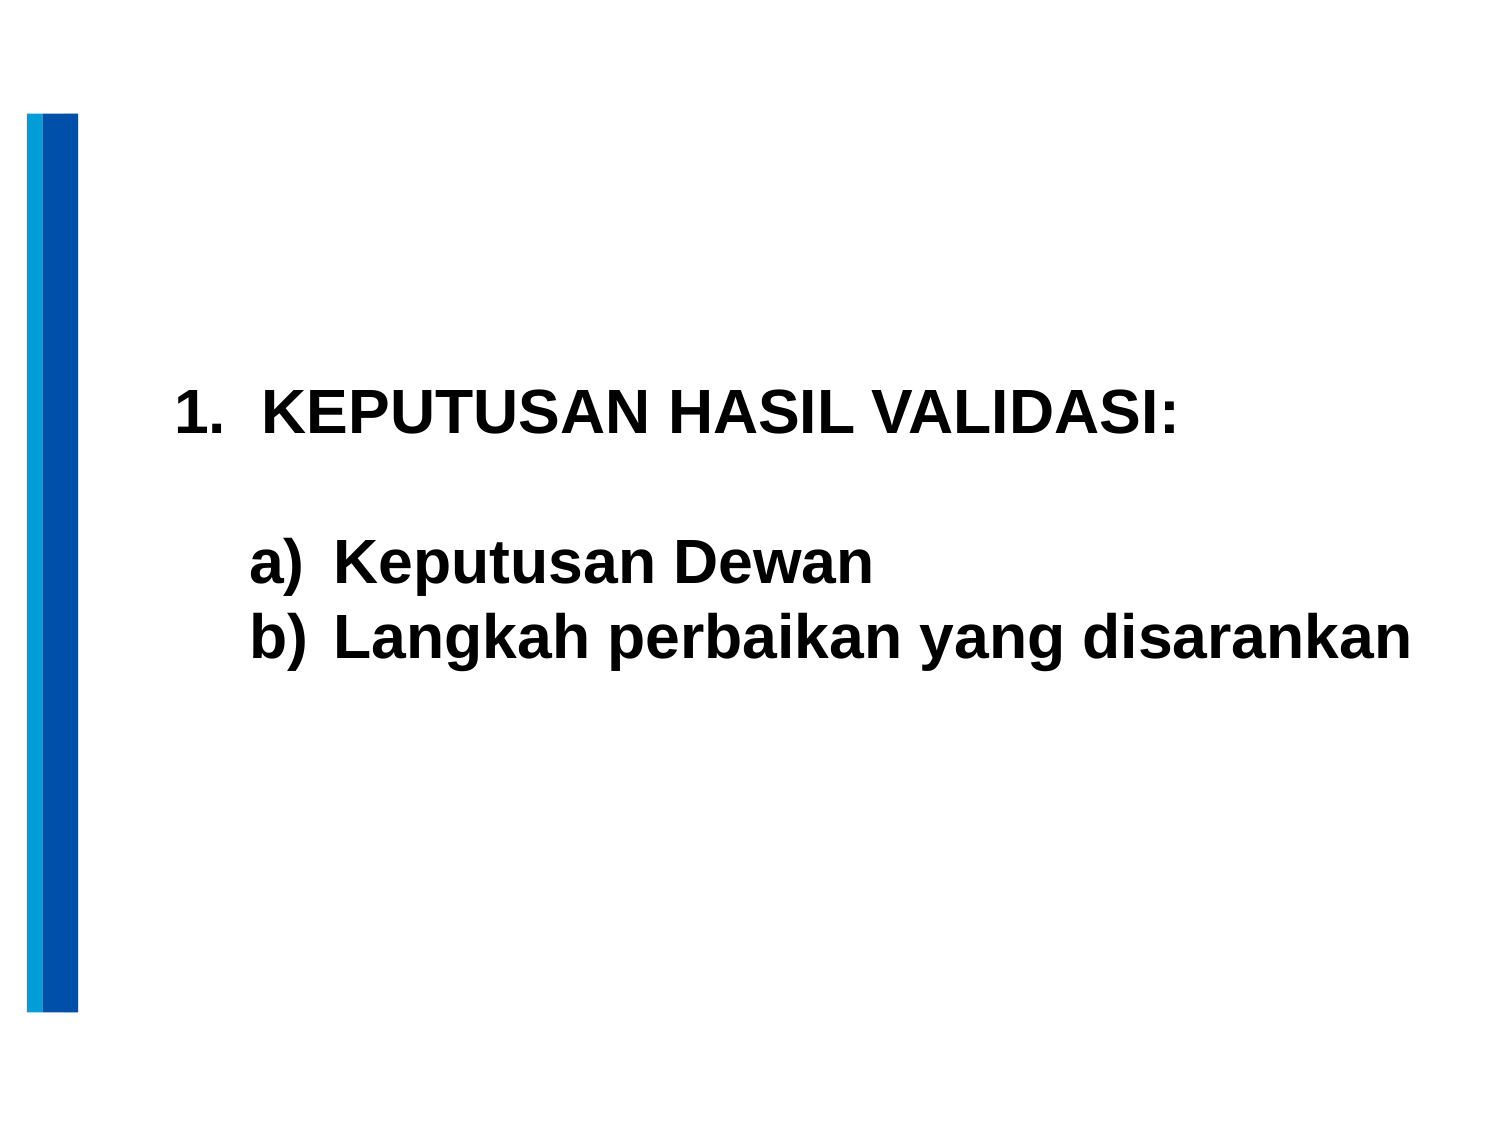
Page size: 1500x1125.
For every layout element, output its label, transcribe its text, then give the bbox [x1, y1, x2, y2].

text_box KEPUTUSAN HASIL VALIDASI: Keputusan Dewan Langkah perbaikan yang disarankan [159, 420, 1450, 622]
text_box [43, 113, 79, 1013]
text_box [26, 113, 43, 1013]
